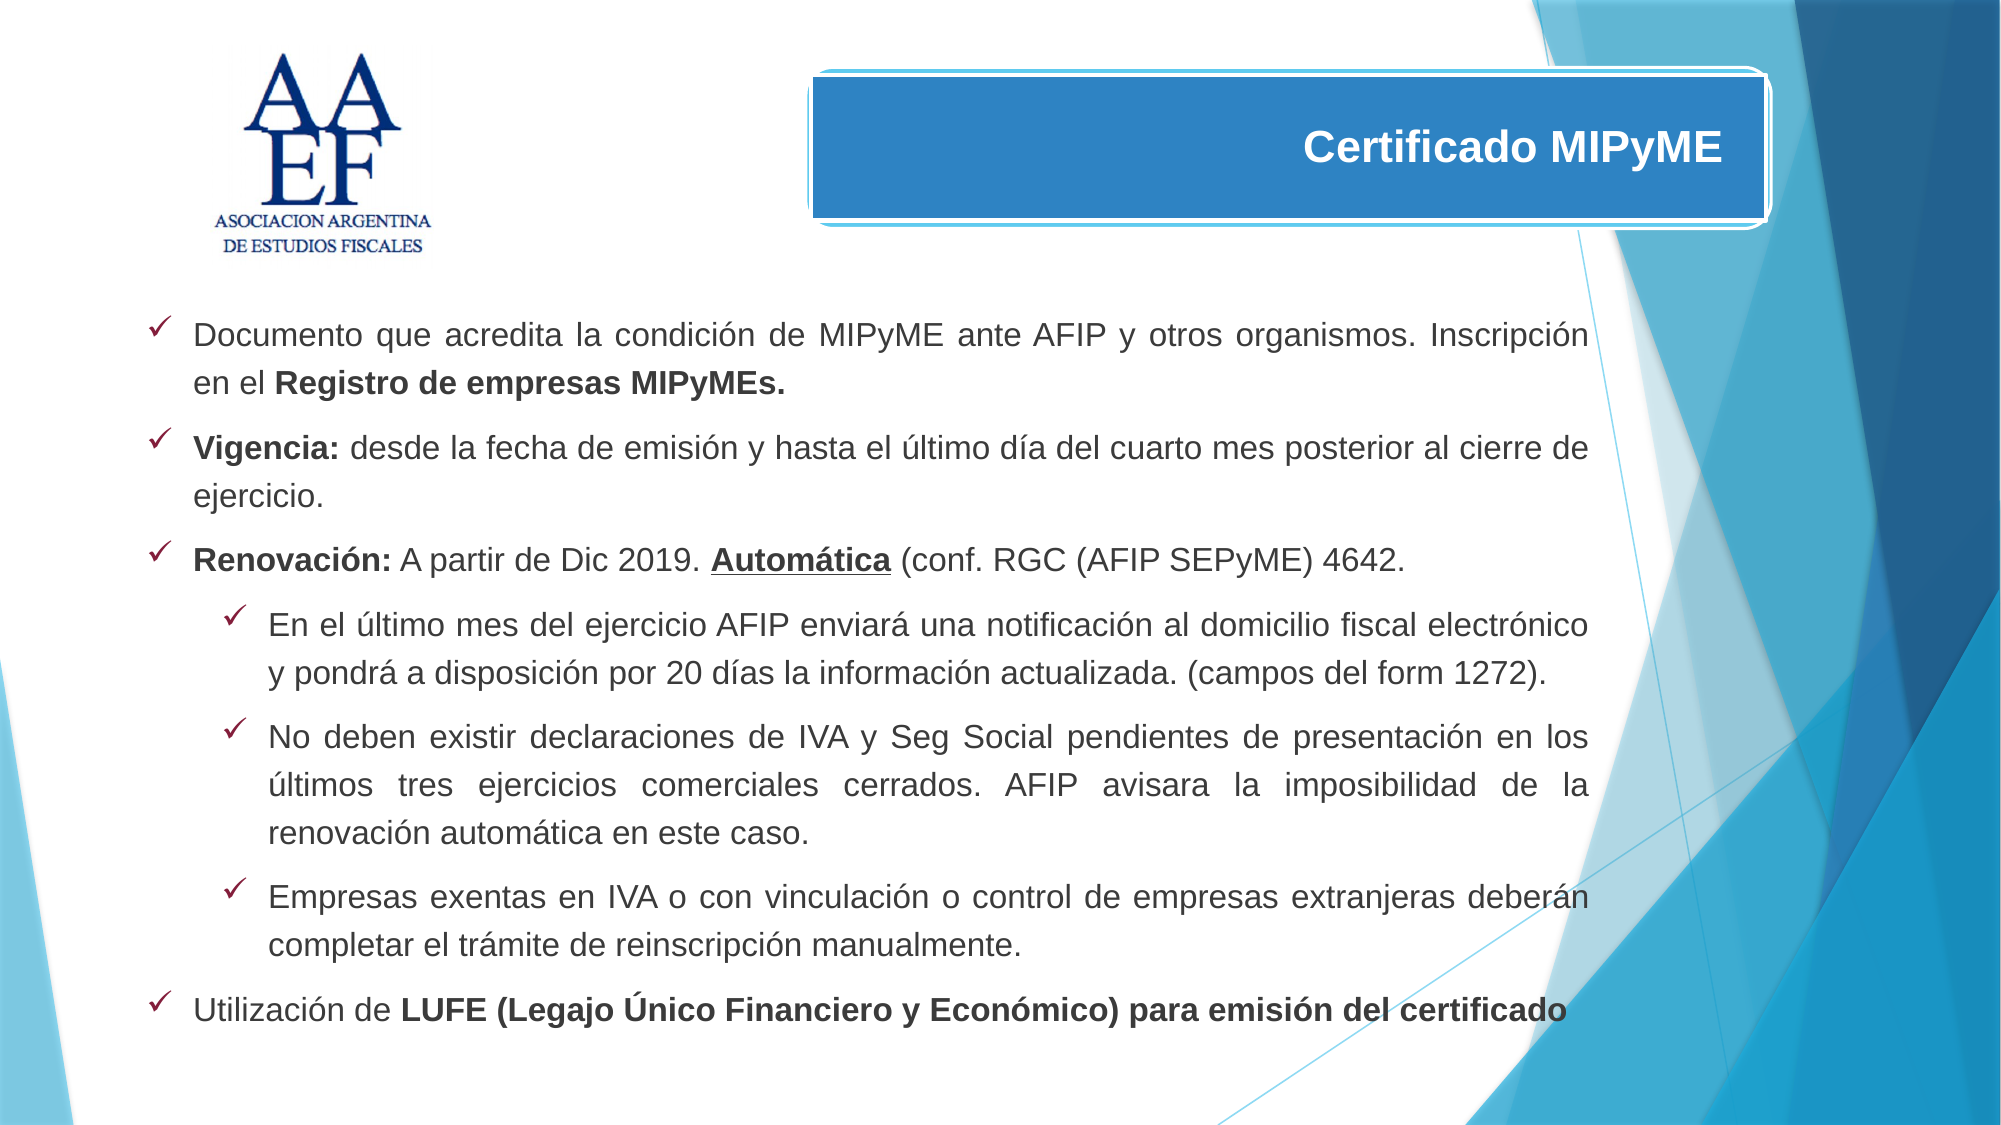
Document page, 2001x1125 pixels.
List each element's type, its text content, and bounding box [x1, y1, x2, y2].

text_box Documento que acredita la condición de MIPyME ante AFIP y otros organismos. Inscripción en el Registro de empresas MIPyMEs. Vigencia: desde la fecha de emisión y hasta el último día del cuarto mes posterior al cierre de ejercicio. Renovación: A partir de Dic 2019. Automática (conf. RGC (AFIP SEPyME) 4642. En el último mes del ejercicio AFIP enviará una notificación al domicilio fiscal electrónico y pondrá a disposición por 20 días la información actualizada. (campos del form 1272). No deben existir declaraciones de IVA y Seg Social pendientes de presentación en los últimos tres ejercicios comerciales cerrados. AFIP avisara la imposibilidad de la renovación automática en este caso. Empresas exentas en IVA o con vinculación o control de empresas extranjeras deberán completar el trámite de reinscripción manualmente. Utilización de LUFE (Legajo Único Financiero y Económico) para emisión del certificado [41, 298, 1607, 1036]
picture [209, 45, 434, 270]
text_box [805, 66, 1772, 229]
